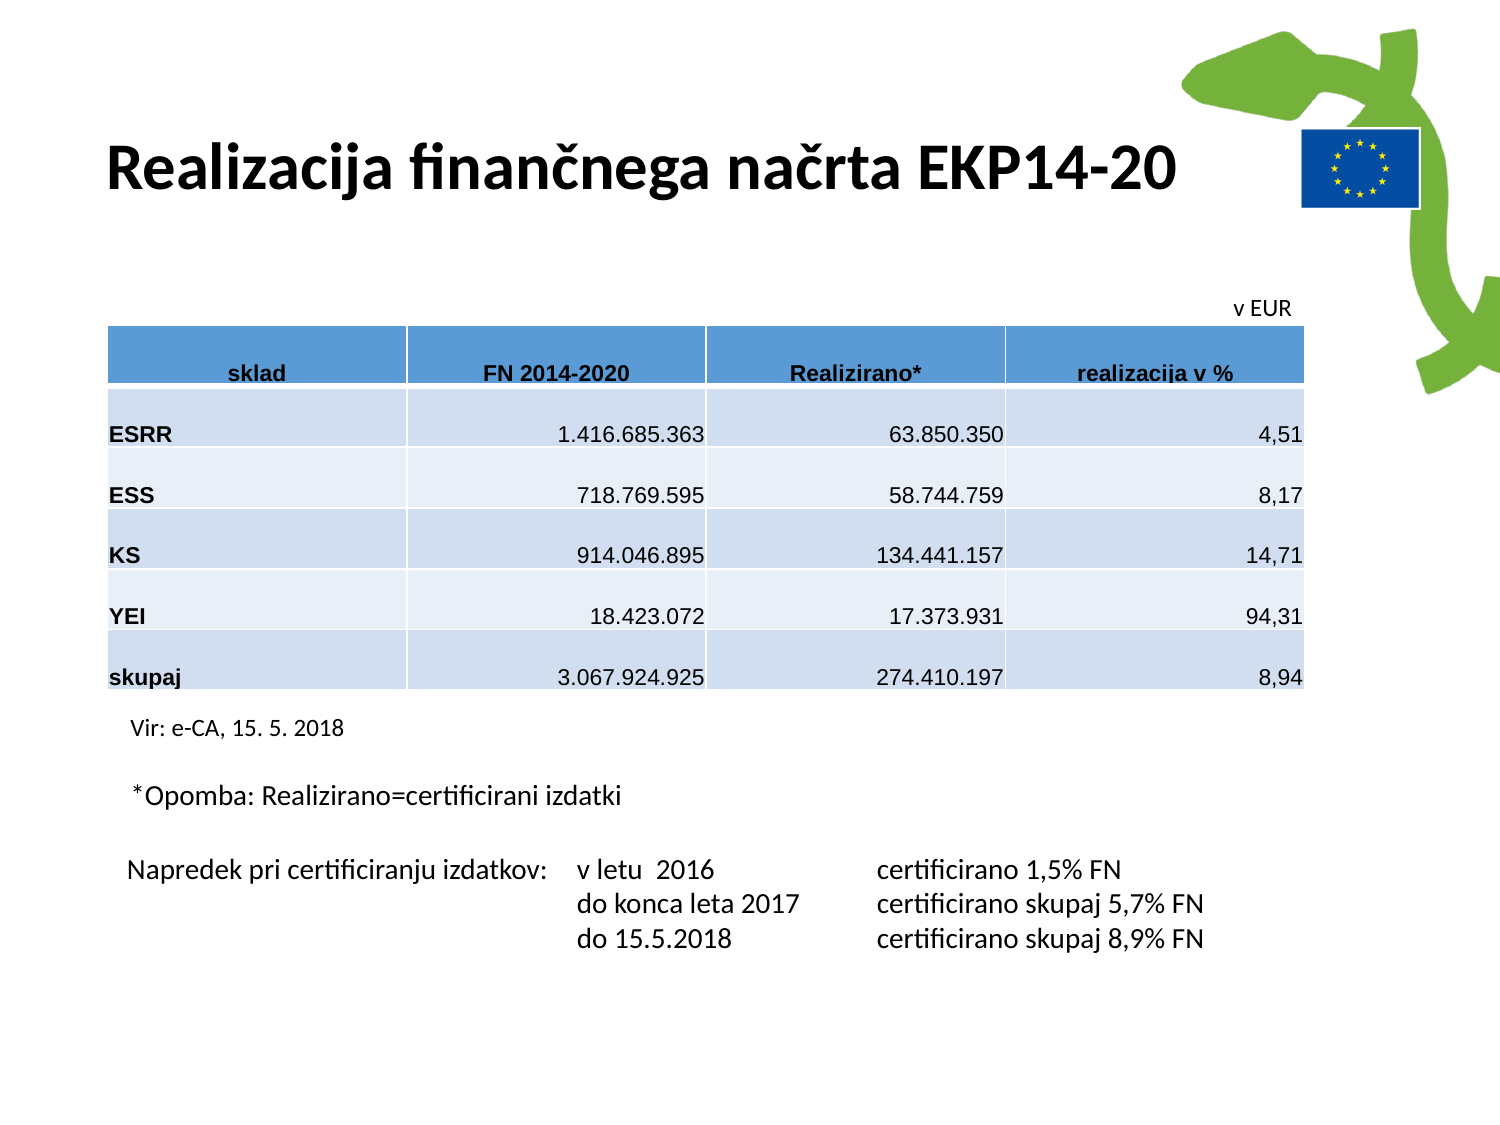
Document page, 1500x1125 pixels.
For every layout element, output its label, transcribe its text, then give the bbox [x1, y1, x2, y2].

table_cell 3.067.924.925 [408, 630, 705, 689]
table_cell skupaj [108, 630, 406, 689]
table_cell ESS [108, 448, 406, 507]
table_cell 8,94 [1006, 630, 1304, 689]
table_cell 718.769.595 [408, 448, 705, 507]
table_cell 914.046.895 [408, 509, 705, 568]
table_cell 94,31 [1006, 570, 1304, 629]
table_cell 4,51 [1006, 389, 1304, 446]
table_cell YEI [108, 570, 406, 629]
text_box v EUR [1218, 283, 1312, 329]
table_cell 274.410.197 [707, 630, 1005, 689]
picture [1185, 0, 1500, 454]
table_cell 14,71 [1006, 509, 1304, 568]
list Realizacija finančnega načrta EKP14-20 [91, 79, 1239, 257]
table_cell ESRR [108, 389, 406, 446]
table_cell KS [108, 509, 406, 568]
table_cell 8,17 [1006, 448, 1304, 507]
table_header Realizirano* [707, 326, 1005, 383]
text_box Vir: e-CA, 15. 5. 2018 *Opomba: Realizirano=certificirani izdatki [115, 703, 638, 819]
table_cell 18.423.072 [408, 570, 705, 629]
table_cell 63.850.350 [707, 389, 1005, 446]
table_header realizacija v % [1006, 326, 1304, 383]
table_cell 1.416.685.363 [408, 389, 705, 446]
table_header sklad [108, 326, 406, 383]
table_header FN 2014-2020 [408, 326, 705, 383]
text_box Napredek pri certificiranju izdatkov: v letu 2016 certificirano 1,5% FN do konca leta 2017 certificirano skupaj 5,7% FN do 15.5.2018 certificirano skupaj 8,9% FN [112, 842, 1409, 963]
table_cell 58.744.759 [707, 448, 1005, 507]
table_cell 17.373.931 [707, 570, 1005, 629]
table_cell 134.441.157 [707, 509, 1005, 568]
